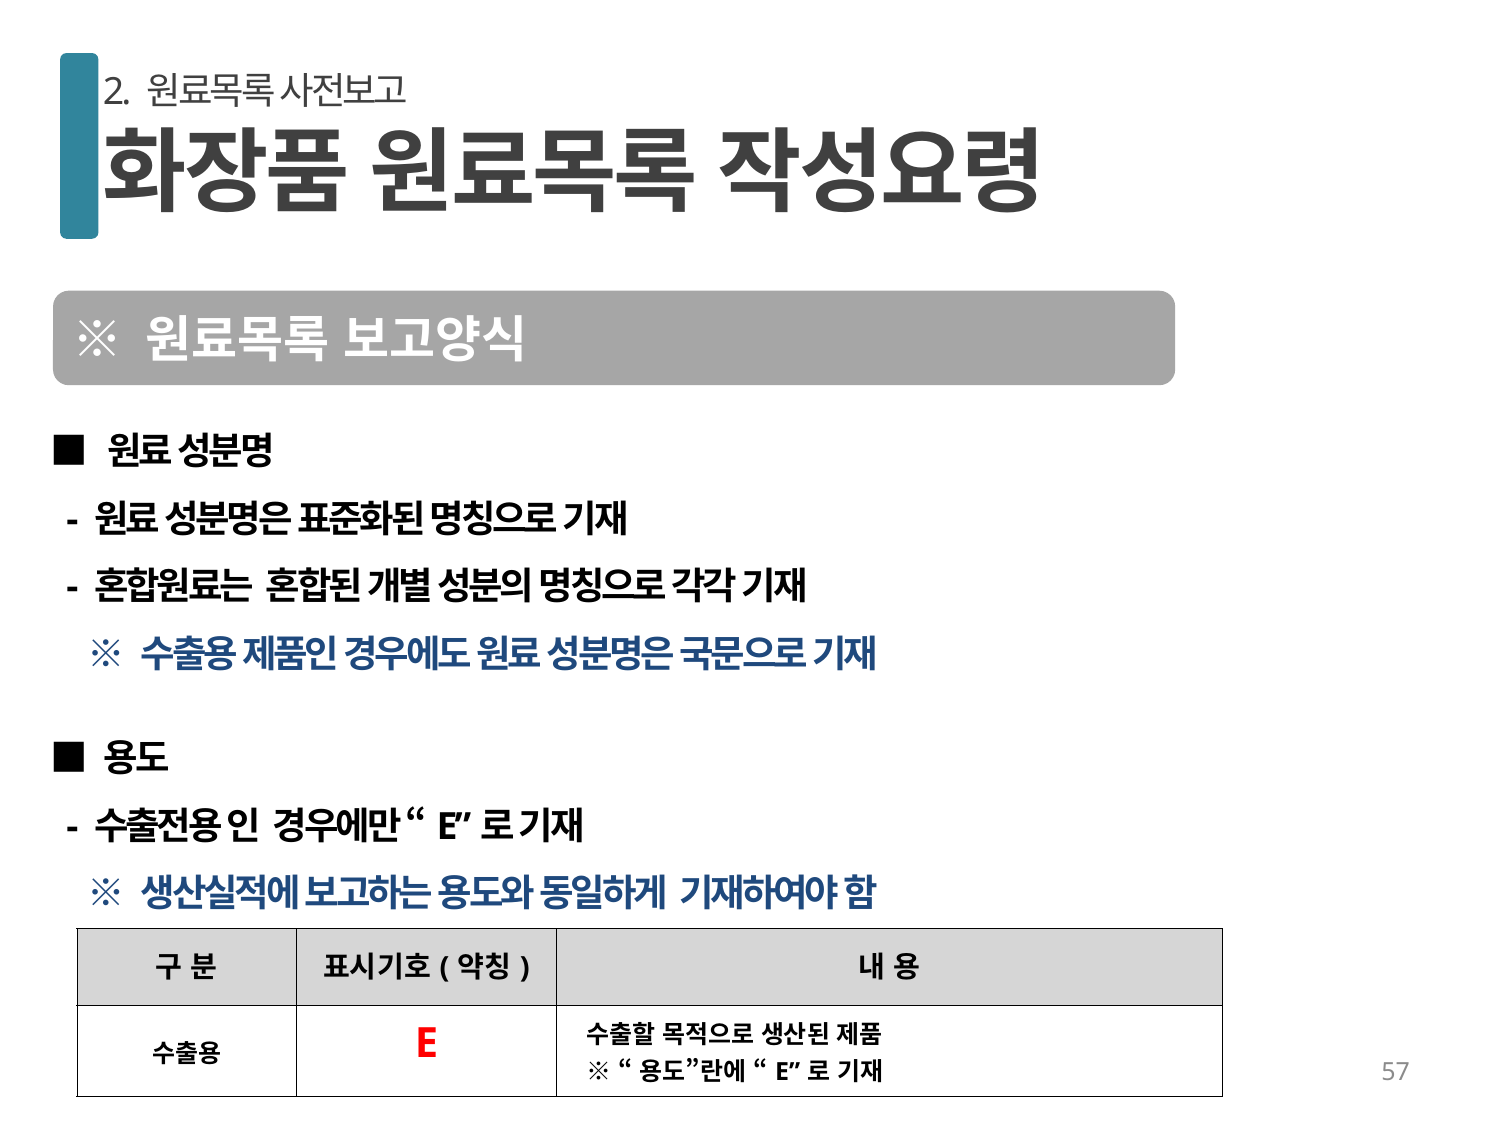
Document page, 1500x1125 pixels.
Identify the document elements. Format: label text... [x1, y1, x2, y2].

table_header 표시기호(약칭) [297, 929, 556, 1005]
text_box ※ 원료목록 보고양식 [50, 288, 1178, 388]
table_cell 수출용 [78, 1006, 296, 1096]
text_box 2. 원료목록 사전보고 화장품 원료목록 작성요령 [88, 60, 1061, 230]
table_header 내 용 [557, 929, 1222, 1005]
slide_number 57 [1074, 1042, 1425, 1103]
table_cell 수출할 목적으로 생산된 제품 ※ “용도”란에 “E”로 기재 [557, 1006, 1222, 1096]
text_box [58, 50, 101, 241]
table_cell E [297, 1006, 556, 1096]
table_header 구 분 [78, 929, 296, 1005]
text_box ■ 원료 성분명 - 원료 성분명은 표준화된 명칭으로 기재 - 혼합원료는 혼합된 개별 성분의 명칭으로 각각 기재 ※ 수출용 제품인 경우에도 원료 성분명은 국문으로 기재 ■ 용도 - 수출전용 인 경우에만 “E”로 기재 ※ 생산실적에 보고하는 용도와 동일하게 기재하여야 함 [35, 397, 1495, 922]
